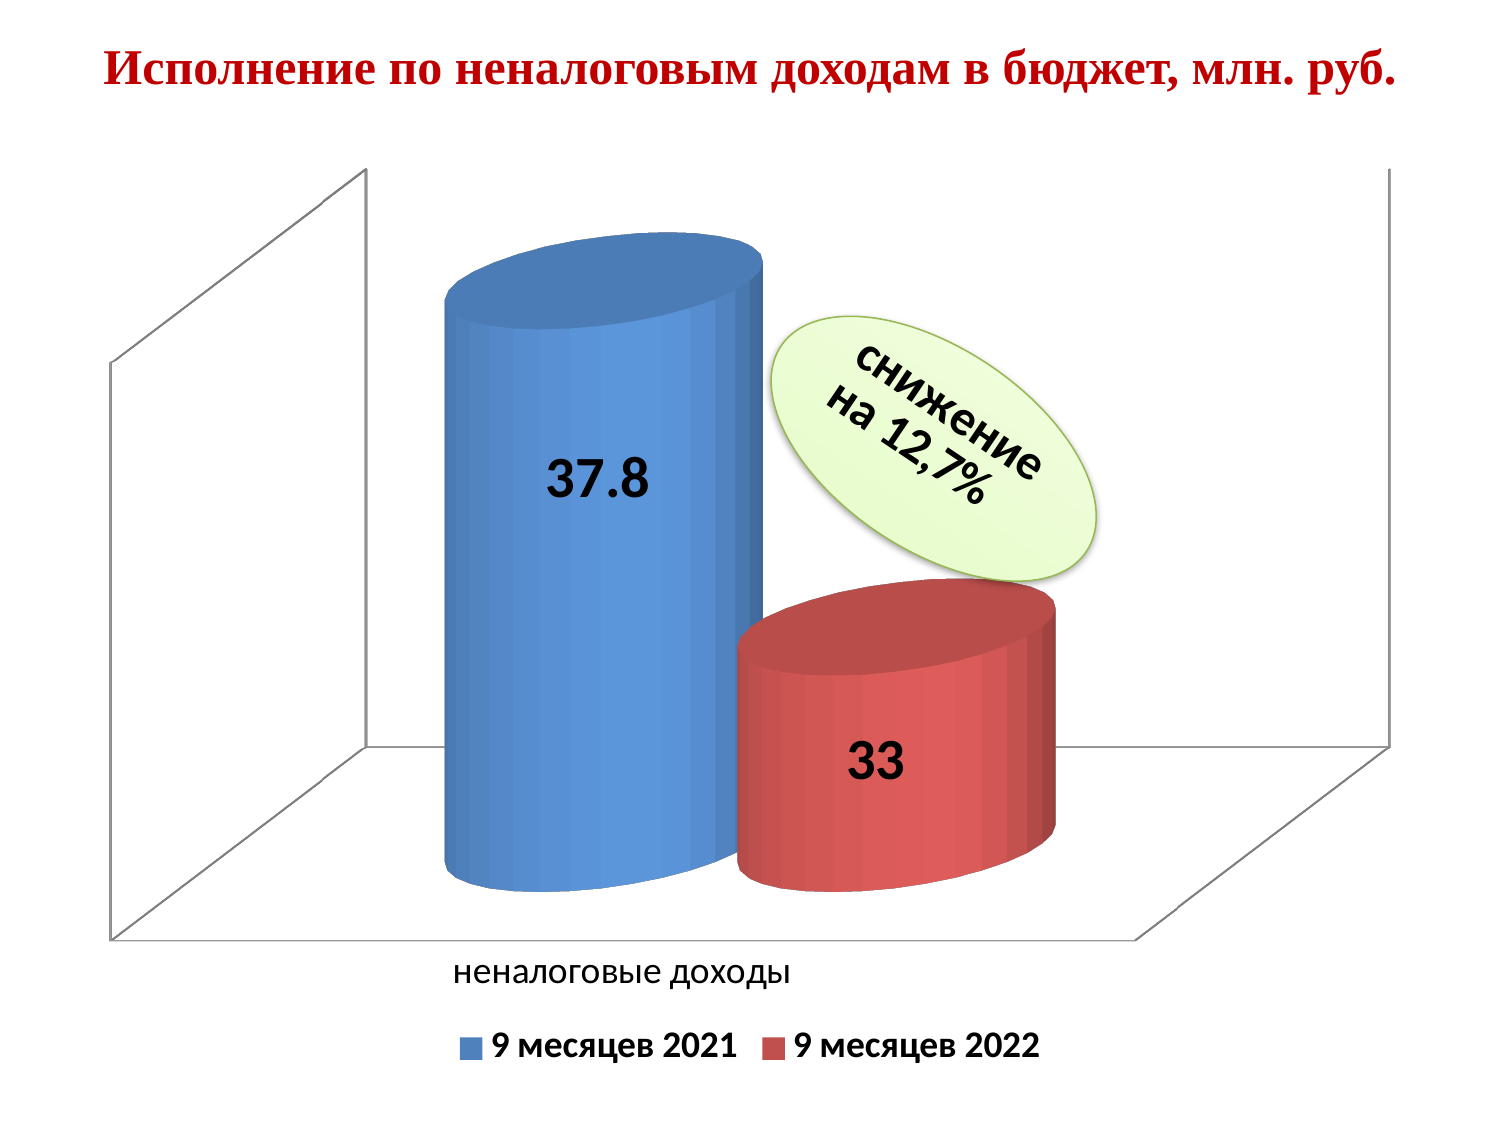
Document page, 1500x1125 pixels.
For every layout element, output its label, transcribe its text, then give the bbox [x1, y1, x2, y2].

title Исполнение по неналоговым доходам в бюджет, млн. руб. [75, 24, 1425, 105]
chart [74, 149, 1426, 1076]
